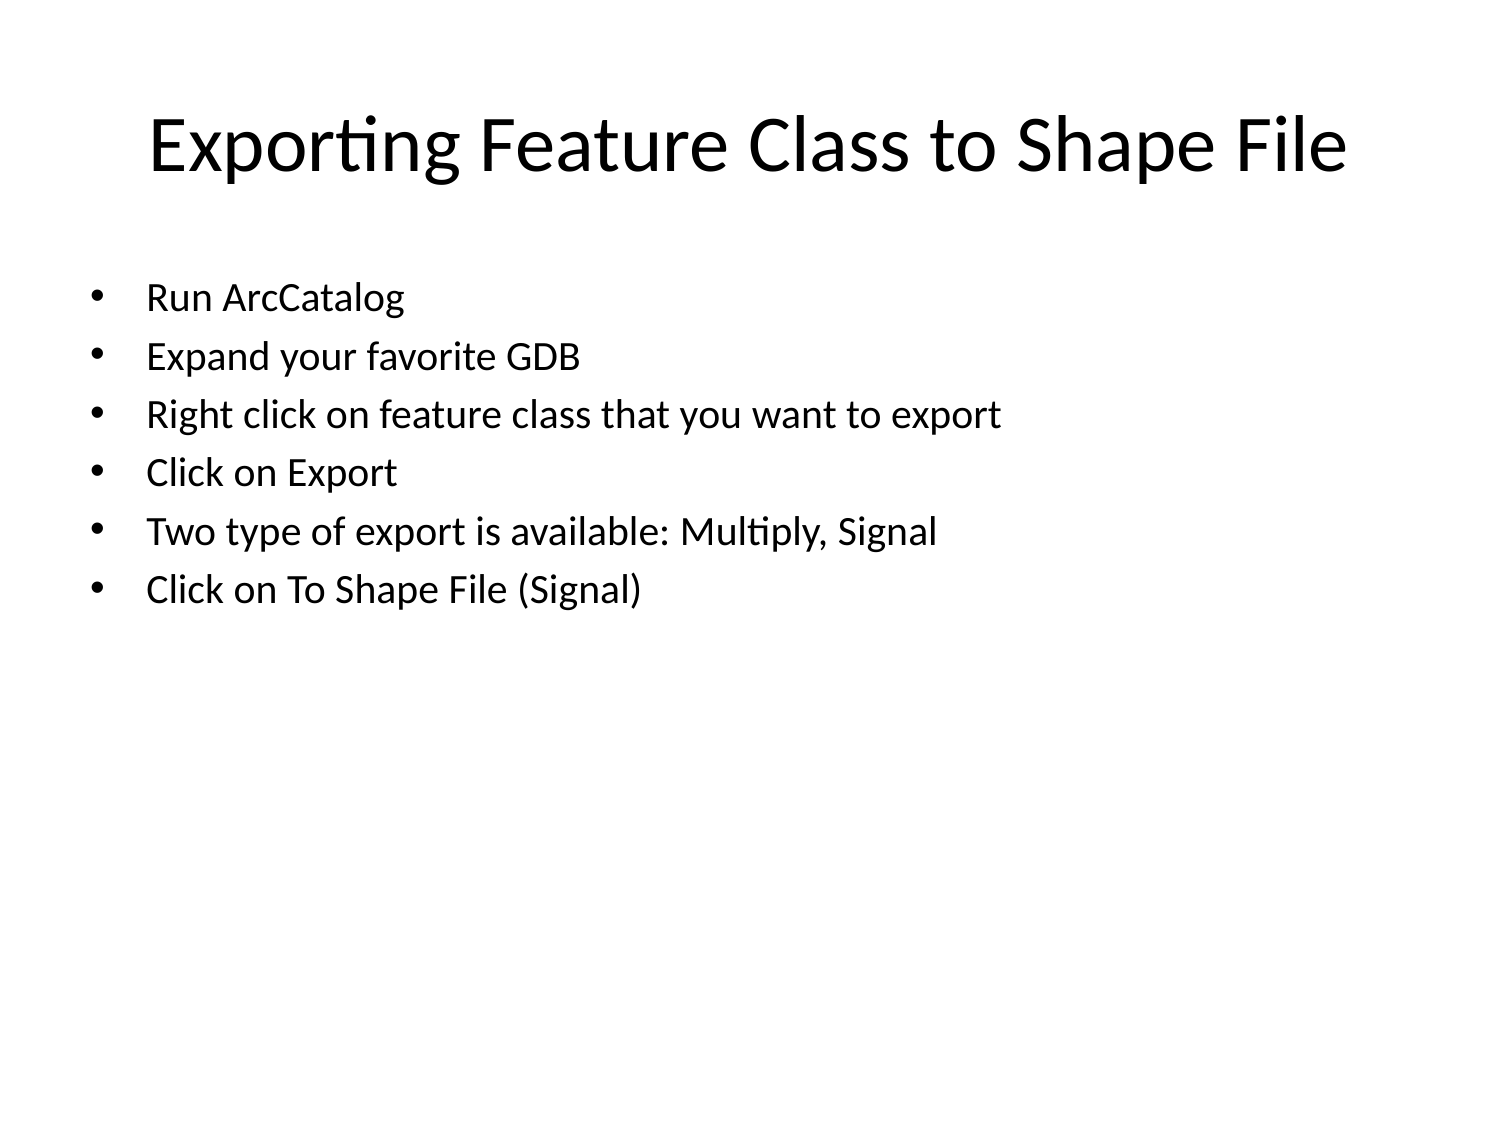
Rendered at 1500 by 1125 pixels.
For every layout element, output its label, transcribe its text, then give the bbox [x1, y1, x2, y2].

list Run ArcCatalog Expand your favorite GDB Right click on feature class that you want to export Click on Export Two type of export is available: Multiply, Signal Click on To Shape File (Signal) [75, 262, 1425, 1005]
title Exporting Feature Class to Shape File [75, 45, 1425, 233]
